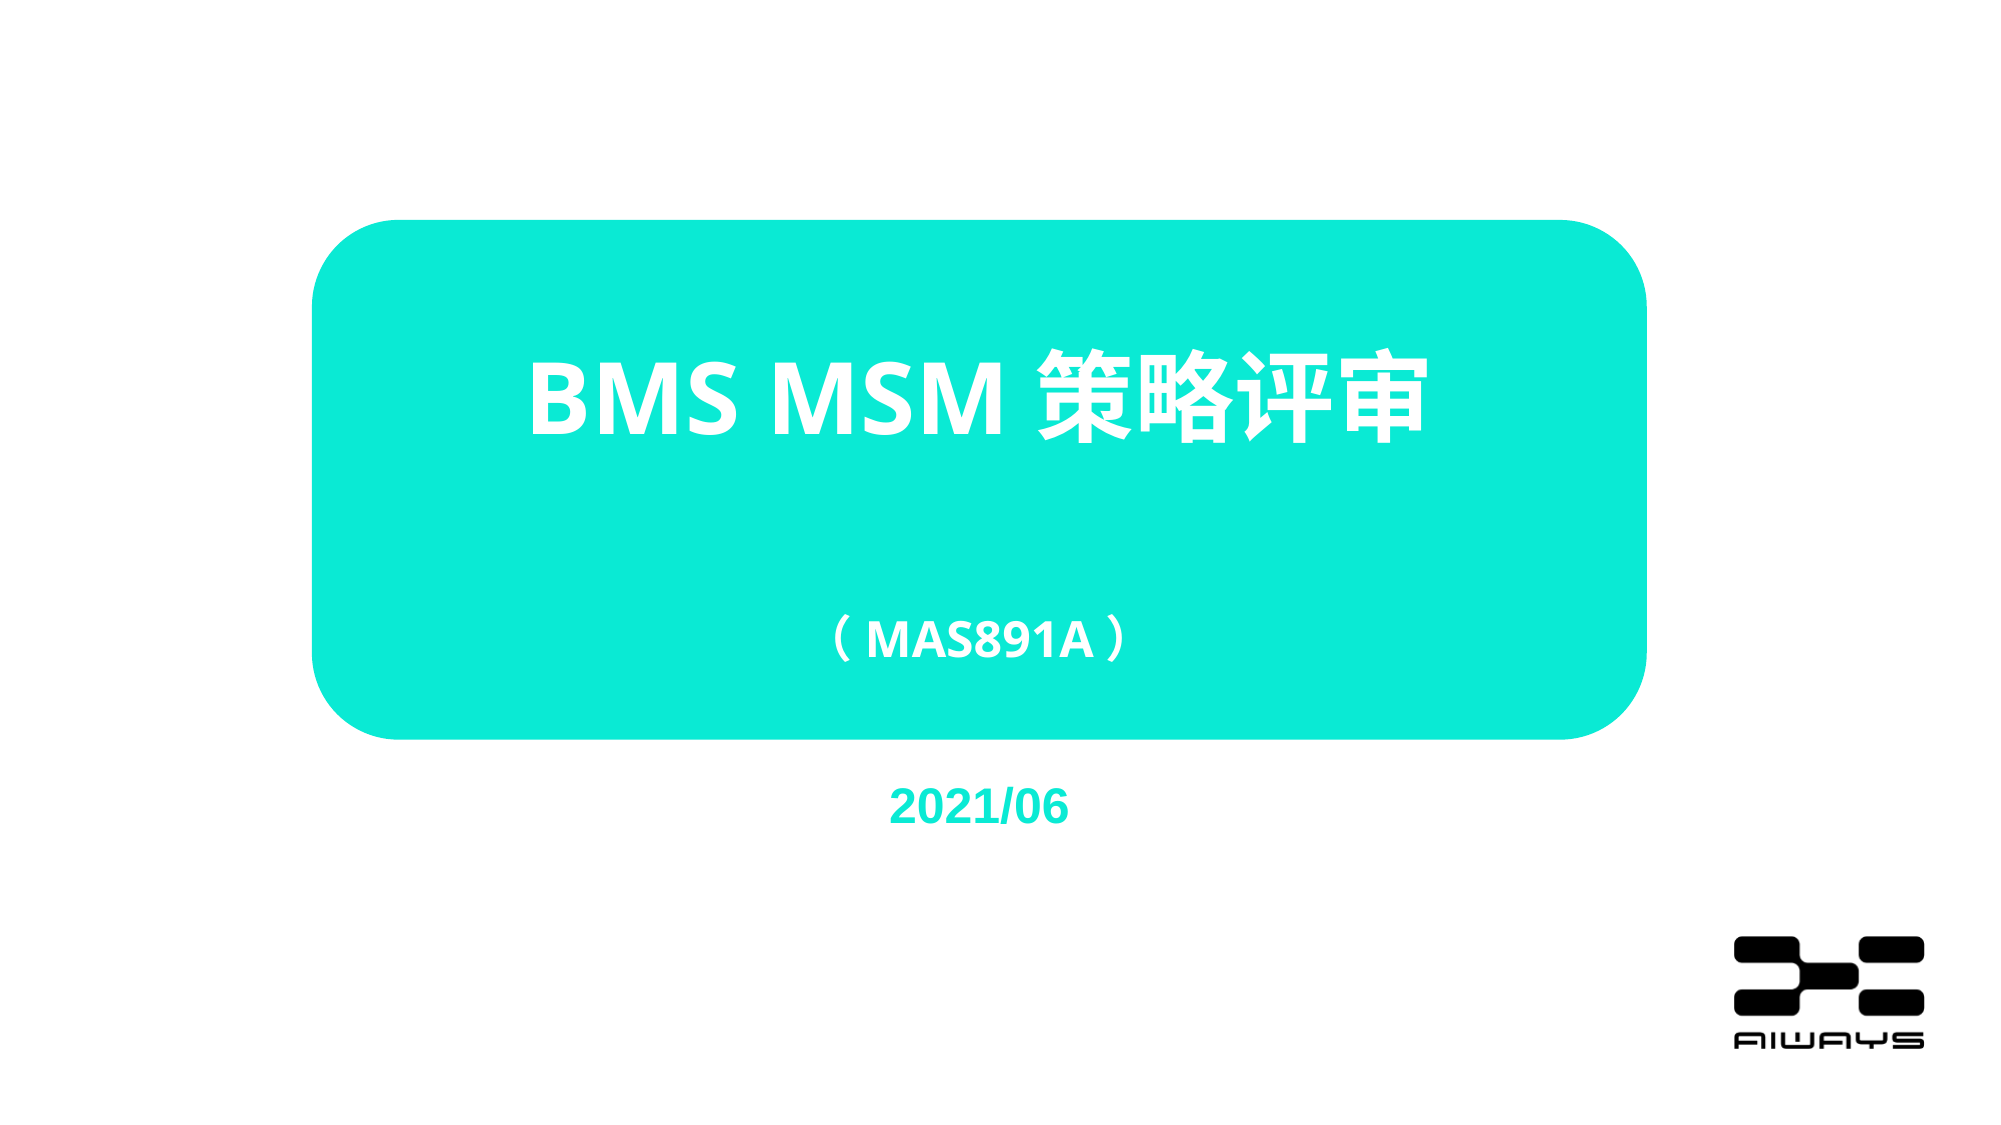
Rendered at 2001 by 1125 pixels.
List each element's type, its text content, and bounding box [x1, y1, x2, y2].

text_box [310, 218, 1648, 741]
title 2021/06 [795, 761, 1163, 846]
picture [1732, 934, 1926, 1051]
text_box BMS MSM策略评审 [401, 267, 1557, 462]
text_box （MAS891A） [401, 569, 1557, 675]
